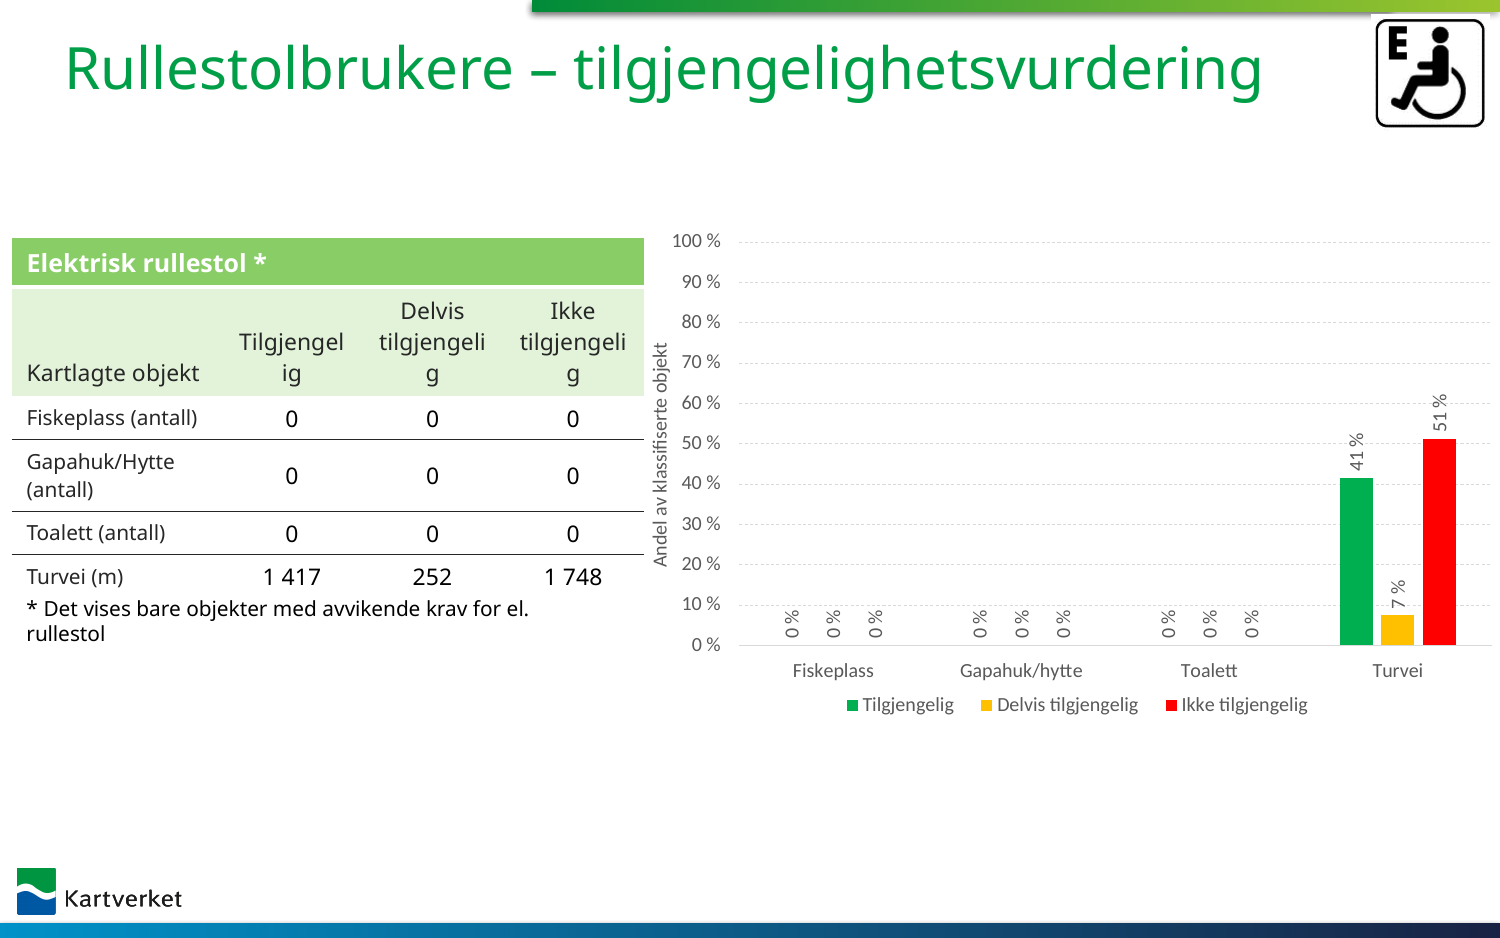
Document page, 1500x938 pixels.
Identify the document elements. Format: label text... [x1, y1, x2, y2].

table_cell 0 [222, 512, 362, 554]
table_cell 0 [503, 512, 638, 554]
table_cell Tilgjengelig [222, 289, 362, 396]
table_cell Ikke tilgjengelig [503, 289, 638, 396]
table_cell 0 [222, 440, 362, 511]
table_cell Turvei (m) [12, 555, 222, 588]
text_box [1371, 13, 1491, 133]
table_header Elektrisk rullestol * [12, 238, 638, 285]
table_cell 0 [362, 512, 503, 554]
table_cell Gapahuk/Hytte (antall) [12, 440, 222, 511]
text_box Rullestolbrukere – tilgjengelighetsvurdering [49, 12, 1372, 109]
table_cell Kartlagte objekt [12, 289, 222, 396]
table_cell Fiskeplass (antall) [12, 396, 222, 439]
table_cell 1 417 [222, 555, 362, 588]
table_cell 0 [503, 440, 638, 511]
table_cell 0 [222, 396, 362, 439]
table_cell 0 [362, 396, 503, 439]
table_cell 0 [362, 440, 503, 511]
table_cell Delvis tilgjengelig [362, 289, 503, 396]
table_cell Toalett (antall) [12, 512, 222, 554]
table_cell 252 [362, 555, 503, 588]
table_cell 1 748 [503, 555, 638, 598]
picture [643, 218, 1500, 728]
text_box * Det vises bare objekter med avvikende krav for el. rullestol [11, 588, 597, 653]
table_cell 0 [503, 396, 638, 439]
